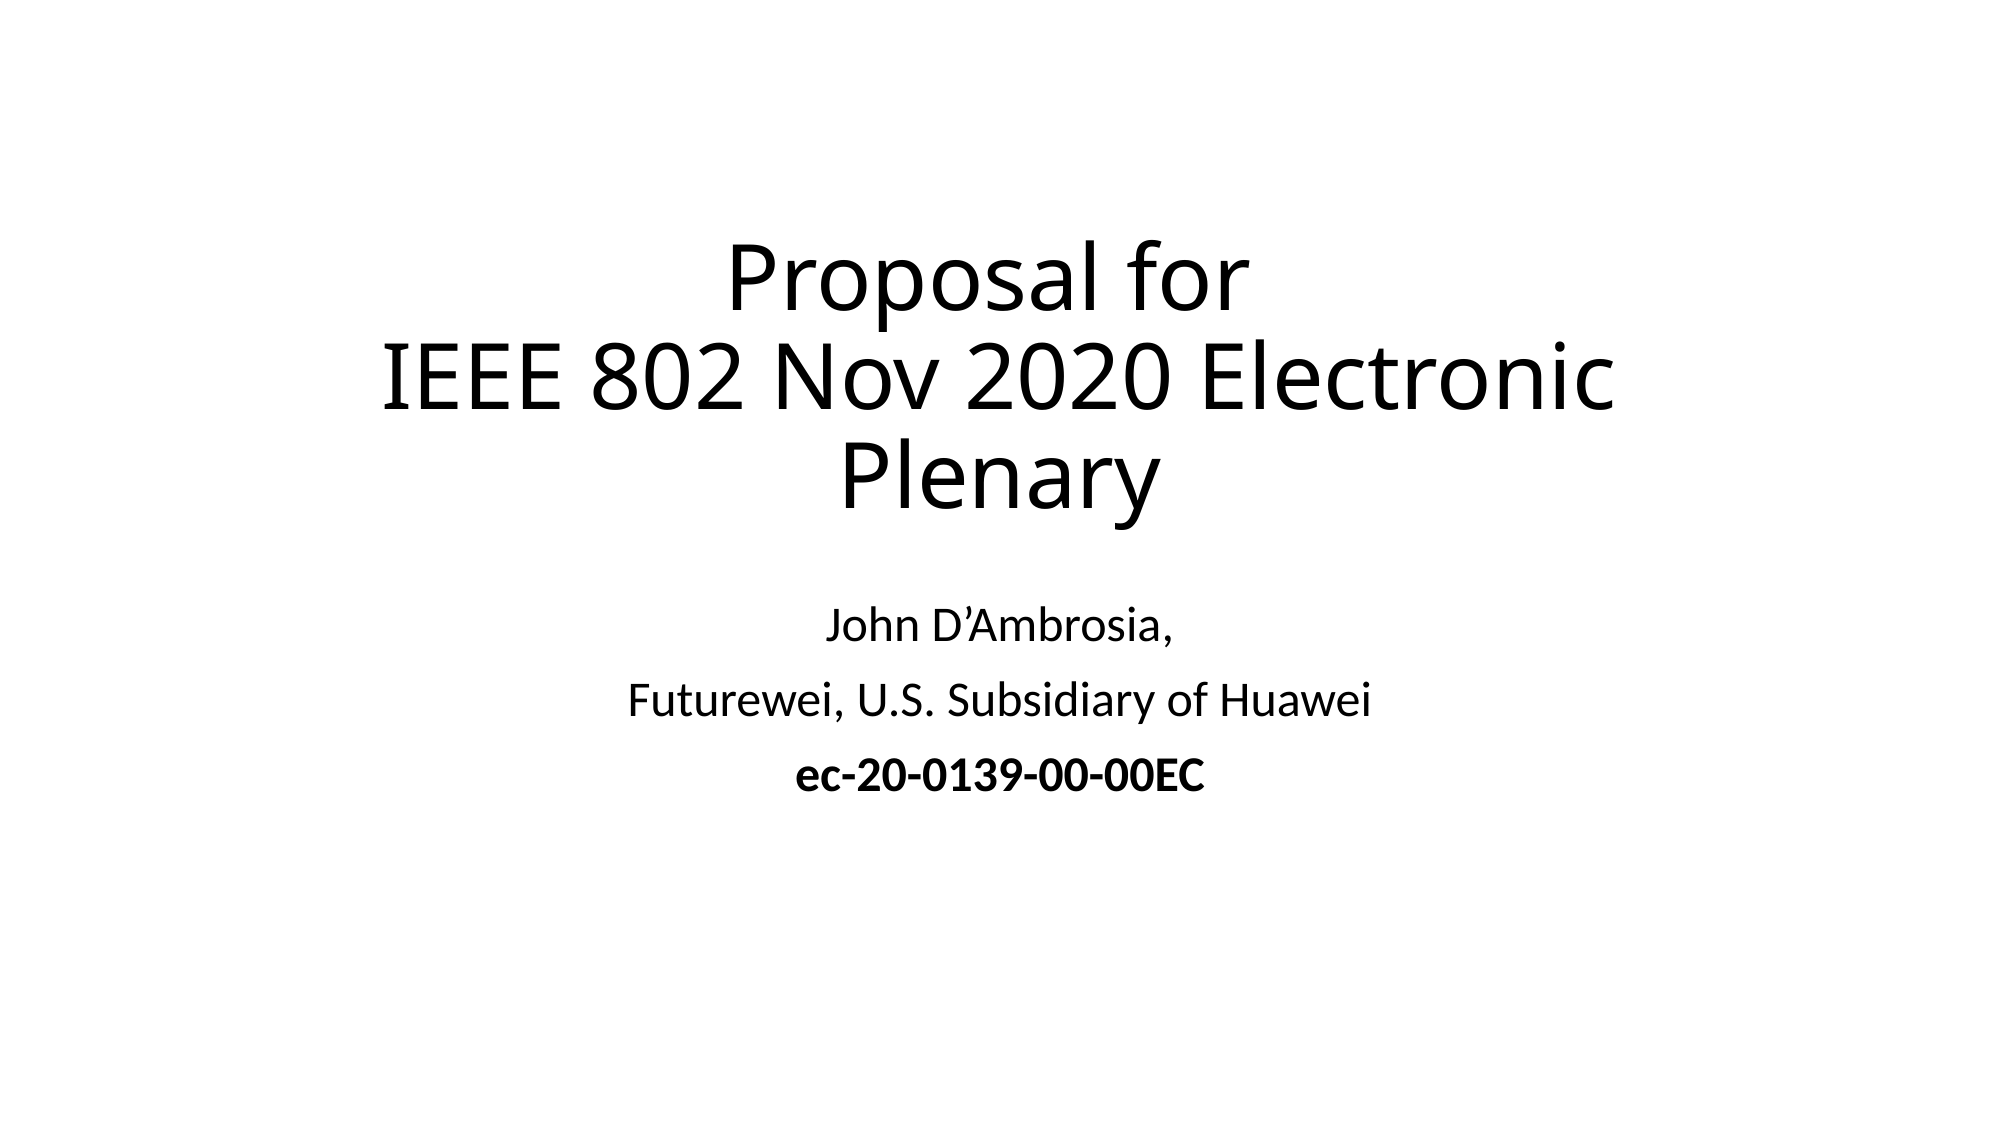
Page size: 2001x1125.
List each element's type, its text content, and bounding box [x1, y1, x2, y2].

title Proposal for IEEE 802 Nov 2020 Electronic Plenary [249, 184, 1750, 576]
subtitle John D’Ambrosia, Futurewei, U.S. Subsidiary of Huawei ec-20-0139-00-00EC [249, 590, 1750, 863]
